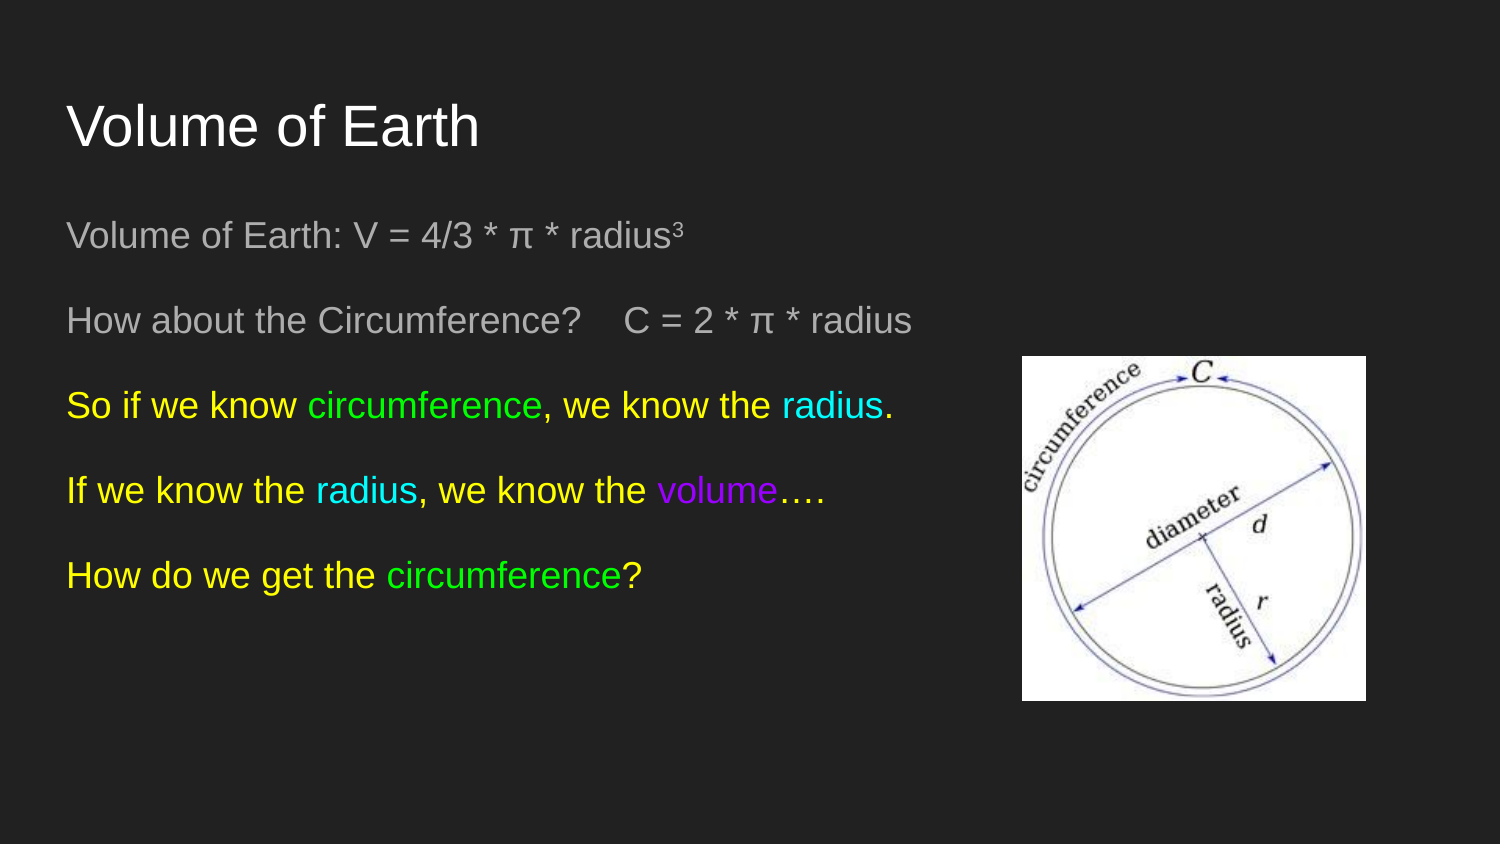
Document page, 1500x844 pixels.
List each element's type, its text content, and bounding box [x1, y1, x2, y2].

title Volume of Earth [51, 72, 1449, 167]
list Volume of Earth: V = 4/3 * π * radius3 How about the Circumference? C = 2 * π * radius So if we know circumference, we know the radius. If we know the radius, we know the volume…. How do we get the circumference? [51, 189, 1008, 750]
picture [1021, 356, 1367, 701]
